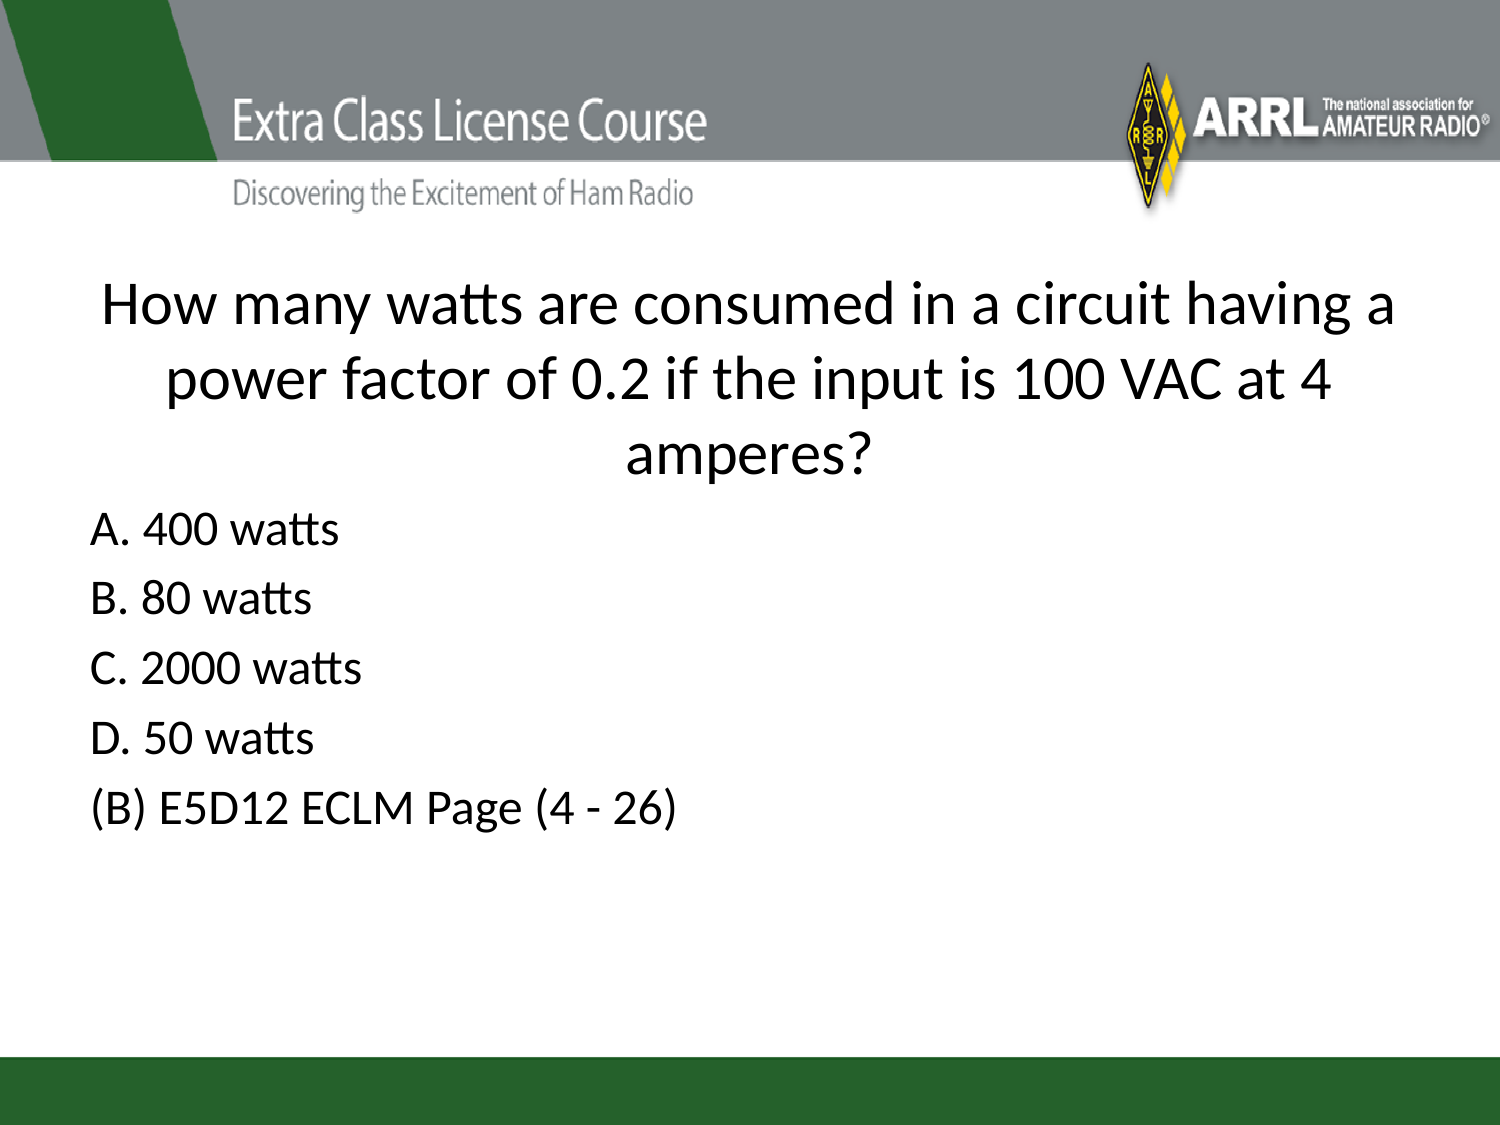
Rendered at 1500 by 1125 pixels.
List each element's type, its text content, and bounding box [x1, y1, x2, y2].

picture [0, 0, 1500, 1125]
title How many watts are consumed in a circuit having a power factor of 0.2 if the input is 100 VAC at 4 amperes? [75, 254, 1425, 435]
list A. 400 watts B. 80 watts C. 2000 watts D. 50 watts (B) E5D12 ECLM Page (4 - 26) [75, 487, 1425, 1005]
